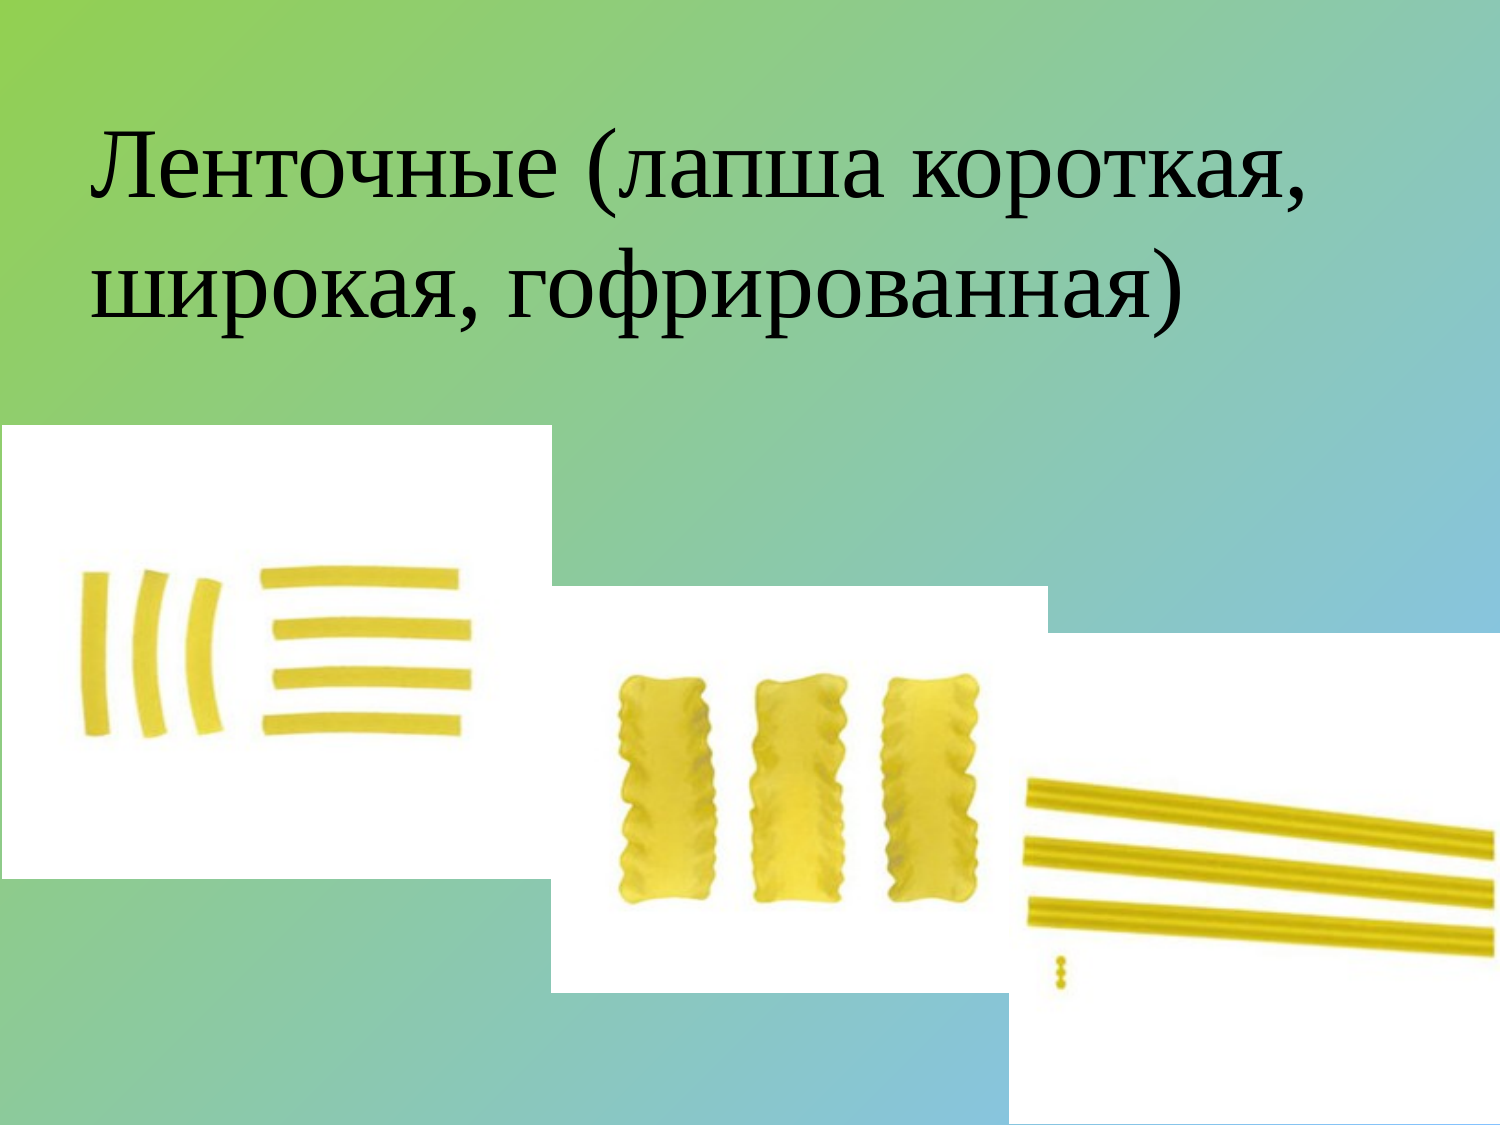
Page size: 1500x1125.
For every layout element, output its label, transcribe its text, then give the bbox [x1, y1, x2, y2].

list Ленточные (лапша короткая, широкая, гофрированная) [75, 90, 1425, 631]
list Ленточные (лапша короткая, широкая, гофрированная) [75, 888, 1004, 1005]
picture [2, 424, 1500, 1124]
